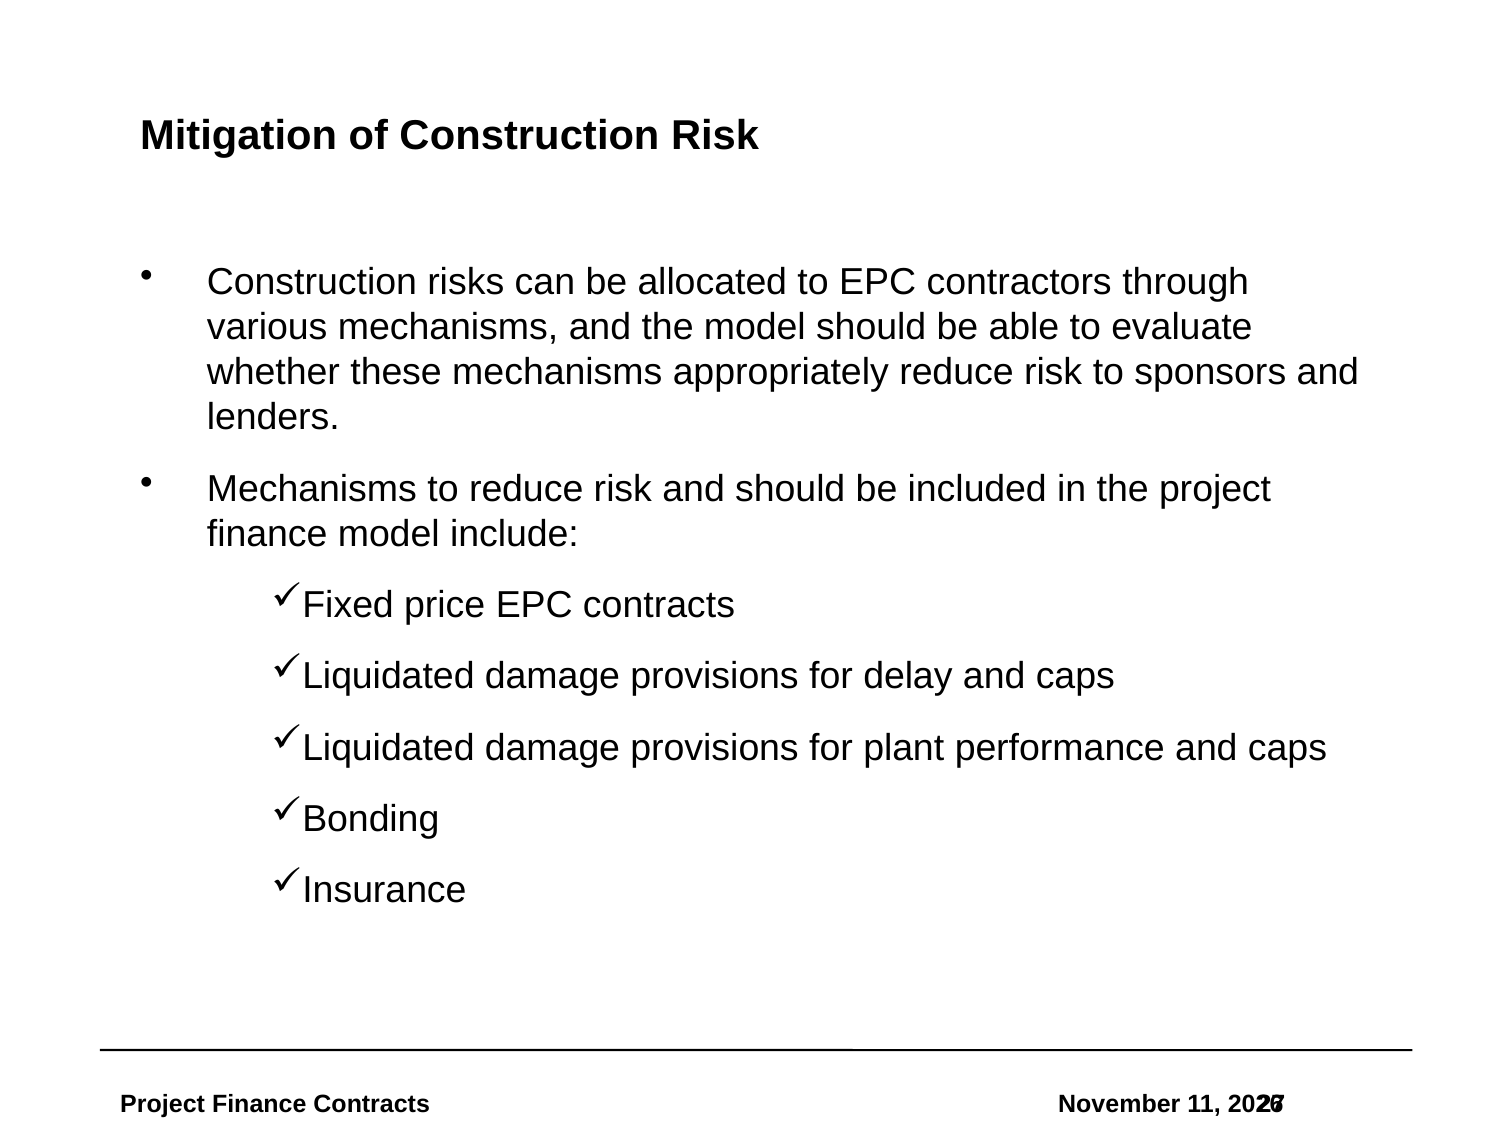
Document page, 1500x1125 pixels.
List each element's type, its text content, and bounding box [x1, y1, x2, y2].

title Mitigation of Construction Risk [124, 99, 1288, 226]
list Construction risks can be allocated to EPC contractors through various mechanisms, and the model should be able to evaluate whether these mechanisms appropriately reduce risk to sponsors and lenders. Mechanisms to reduce risk and should be included in the project finance model include: Fixed price EPC contracts Liquidated damage provisions for delay and caps Liquidated damage provisions for plant performance and caps Bonding Insurance [124, 249, 1376, 1001]
